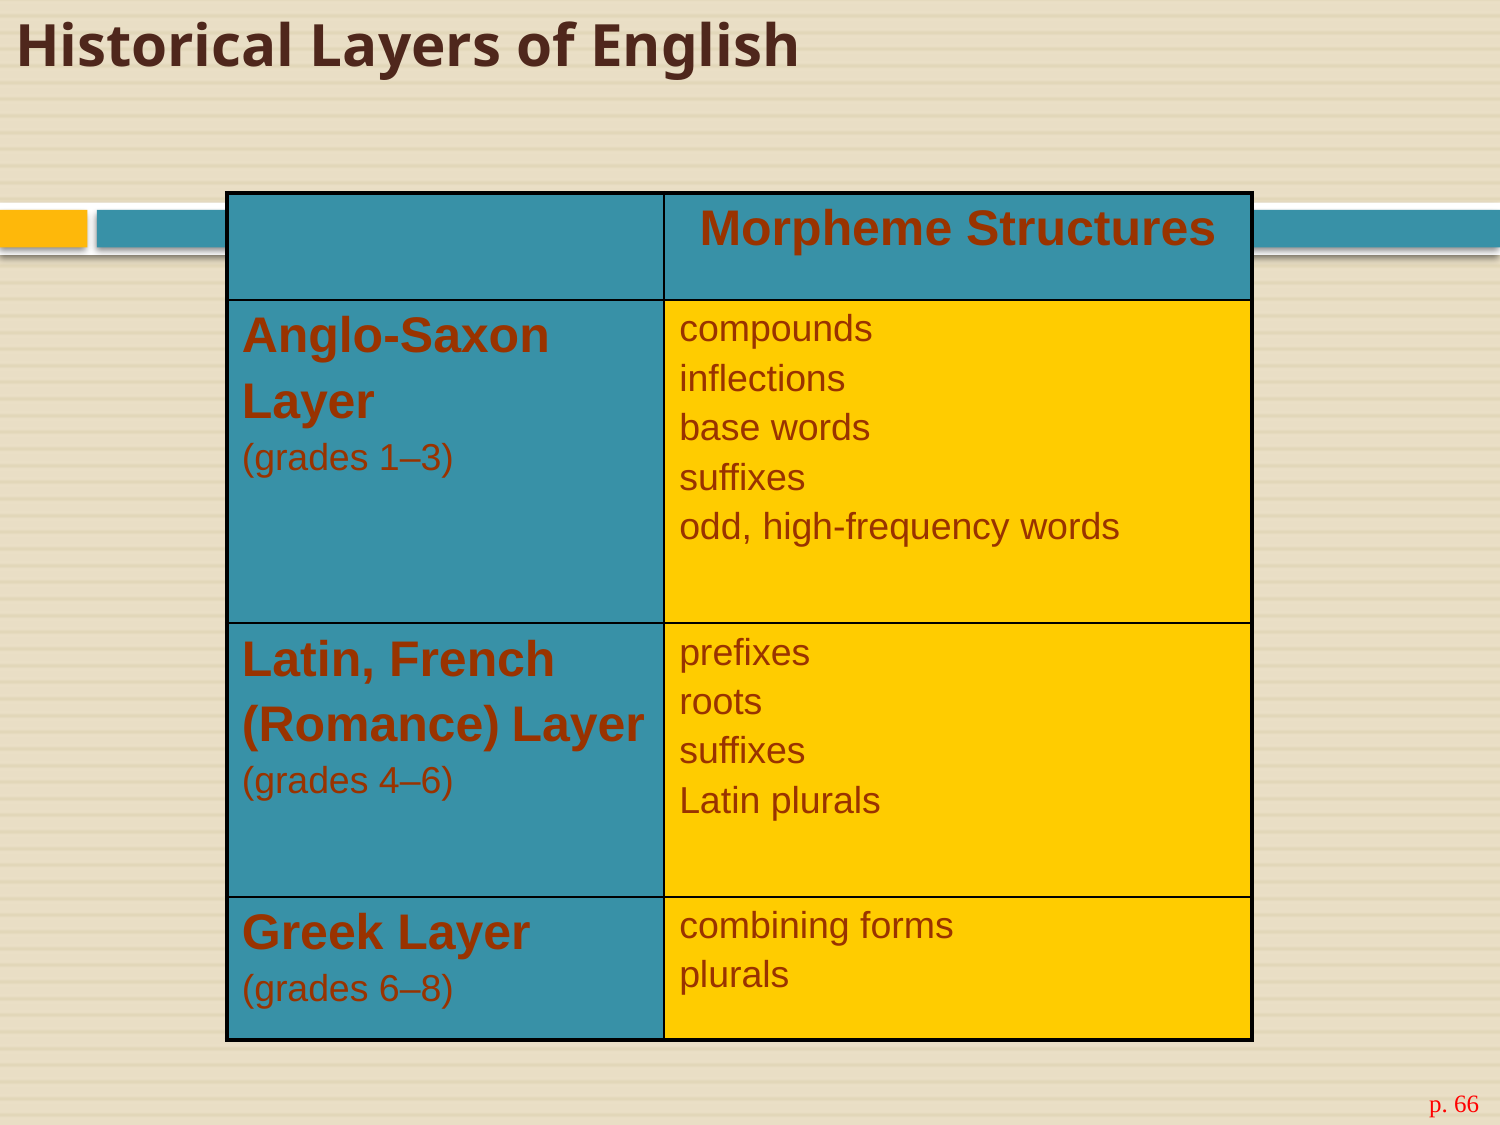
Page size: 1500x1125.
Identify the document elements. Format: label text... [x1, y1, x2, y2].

table_header [229, 195, 663, 299]
table_cell Anglo-Saxon Layer (grades 1–3) [229, 301, 663, 622]
table_cell Greek Layer (grades 6–8) [229, 898, 663, 1038]
table_cell compounds inflections base words suffixes odd, high-frequency words [665, 301, 1250, 622]
table_cell prefixes roots suffixes Latin plurals [665, 624, 1250, 896]
table_header Morpheme Structures [665, 195, 1250, 299]
table_cell Latin, French (Romance) Layer (grades 4–6) [229, 624, 663, 896]
table_cell combining forms plurals [665, 898, 1250, 1038]
text_box p. 66 [1414, 1079, 1500, 1125]
title Historical Layers of English [0, 0, 876, 87]
